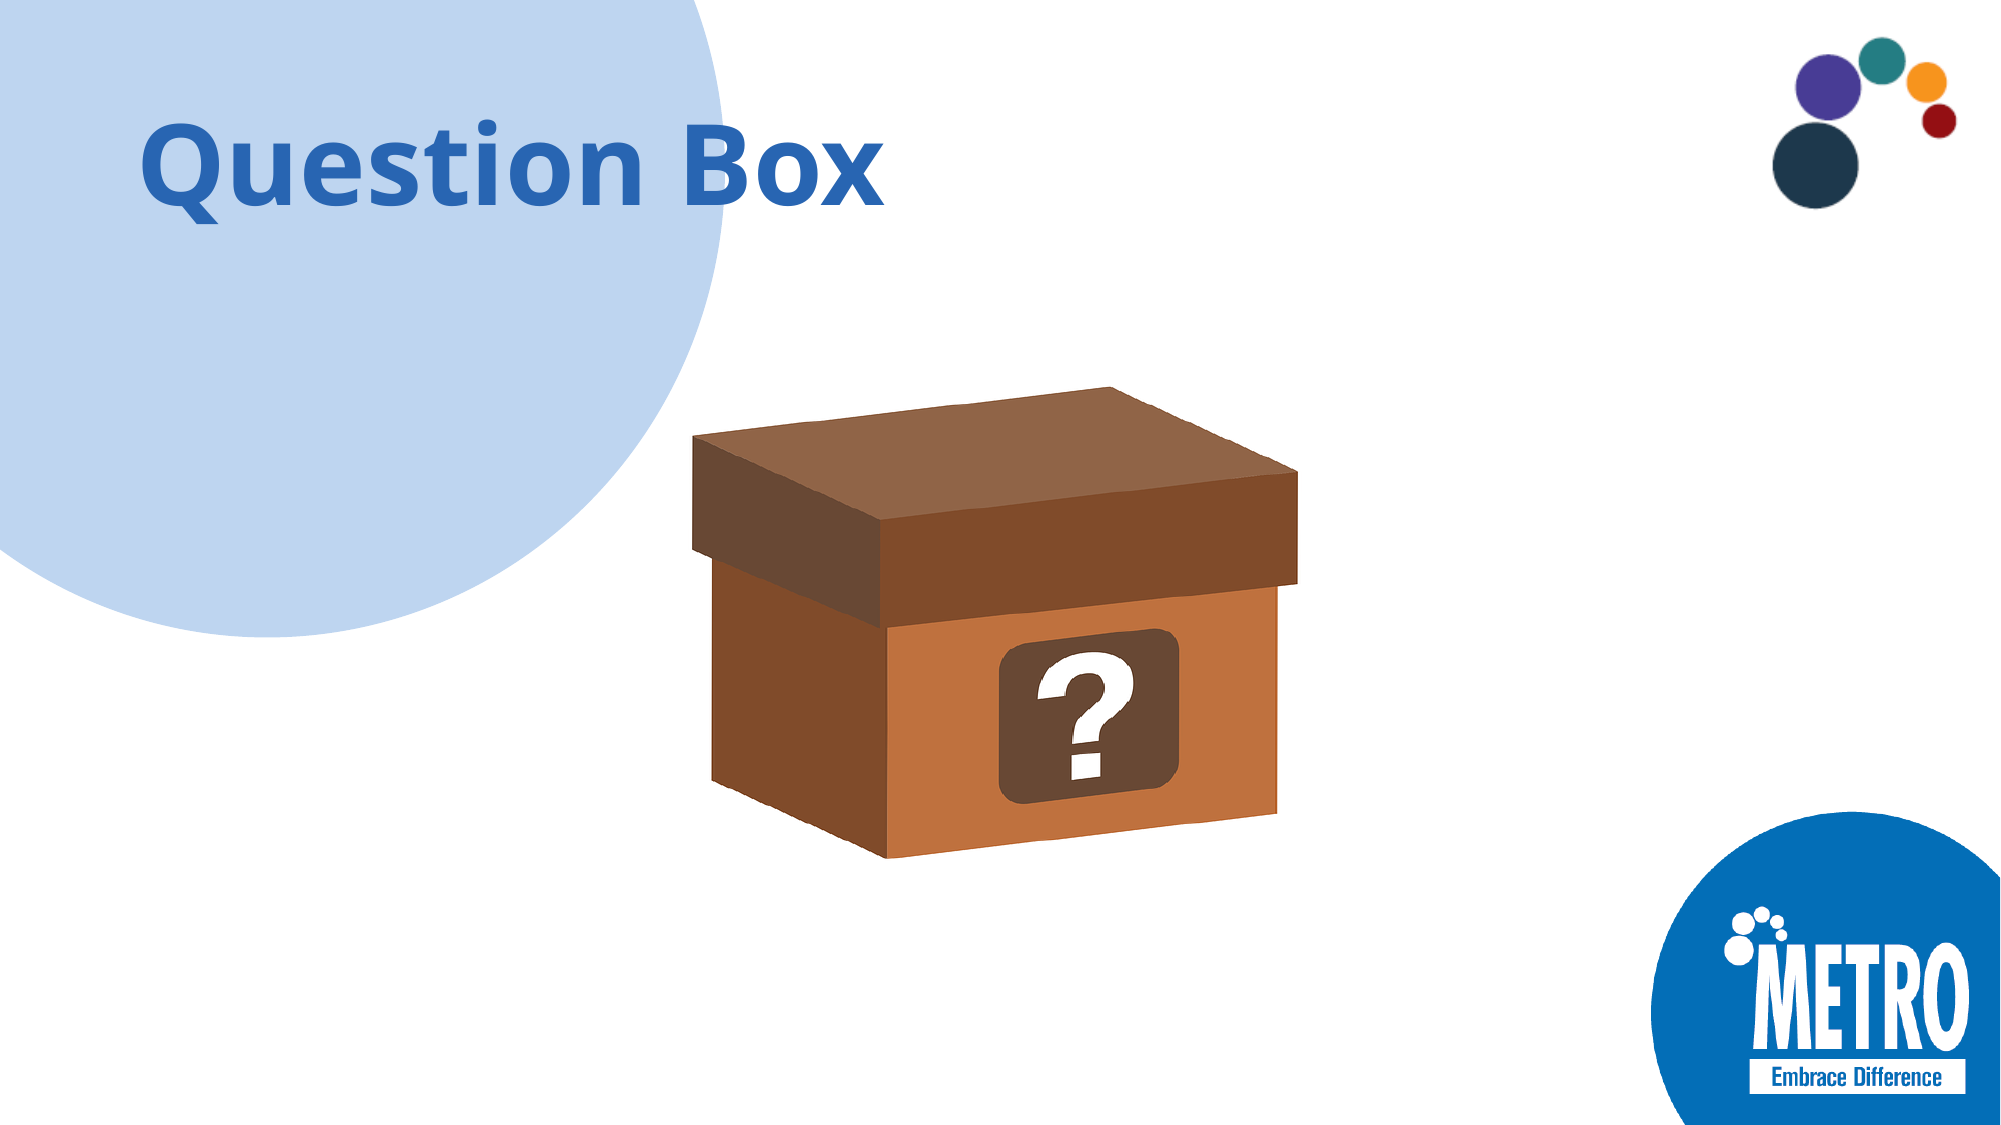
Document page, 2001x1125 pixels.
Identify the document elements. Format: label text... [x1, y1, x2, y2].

text_box [121, 236, 663, 1081]
picture [685, 383, 1317, 863]
text_box Question Box [121, 85, 2000, 236]
picture [1651, 811, 2001, 1125]
picture [1759, 31, 1964, 85]
